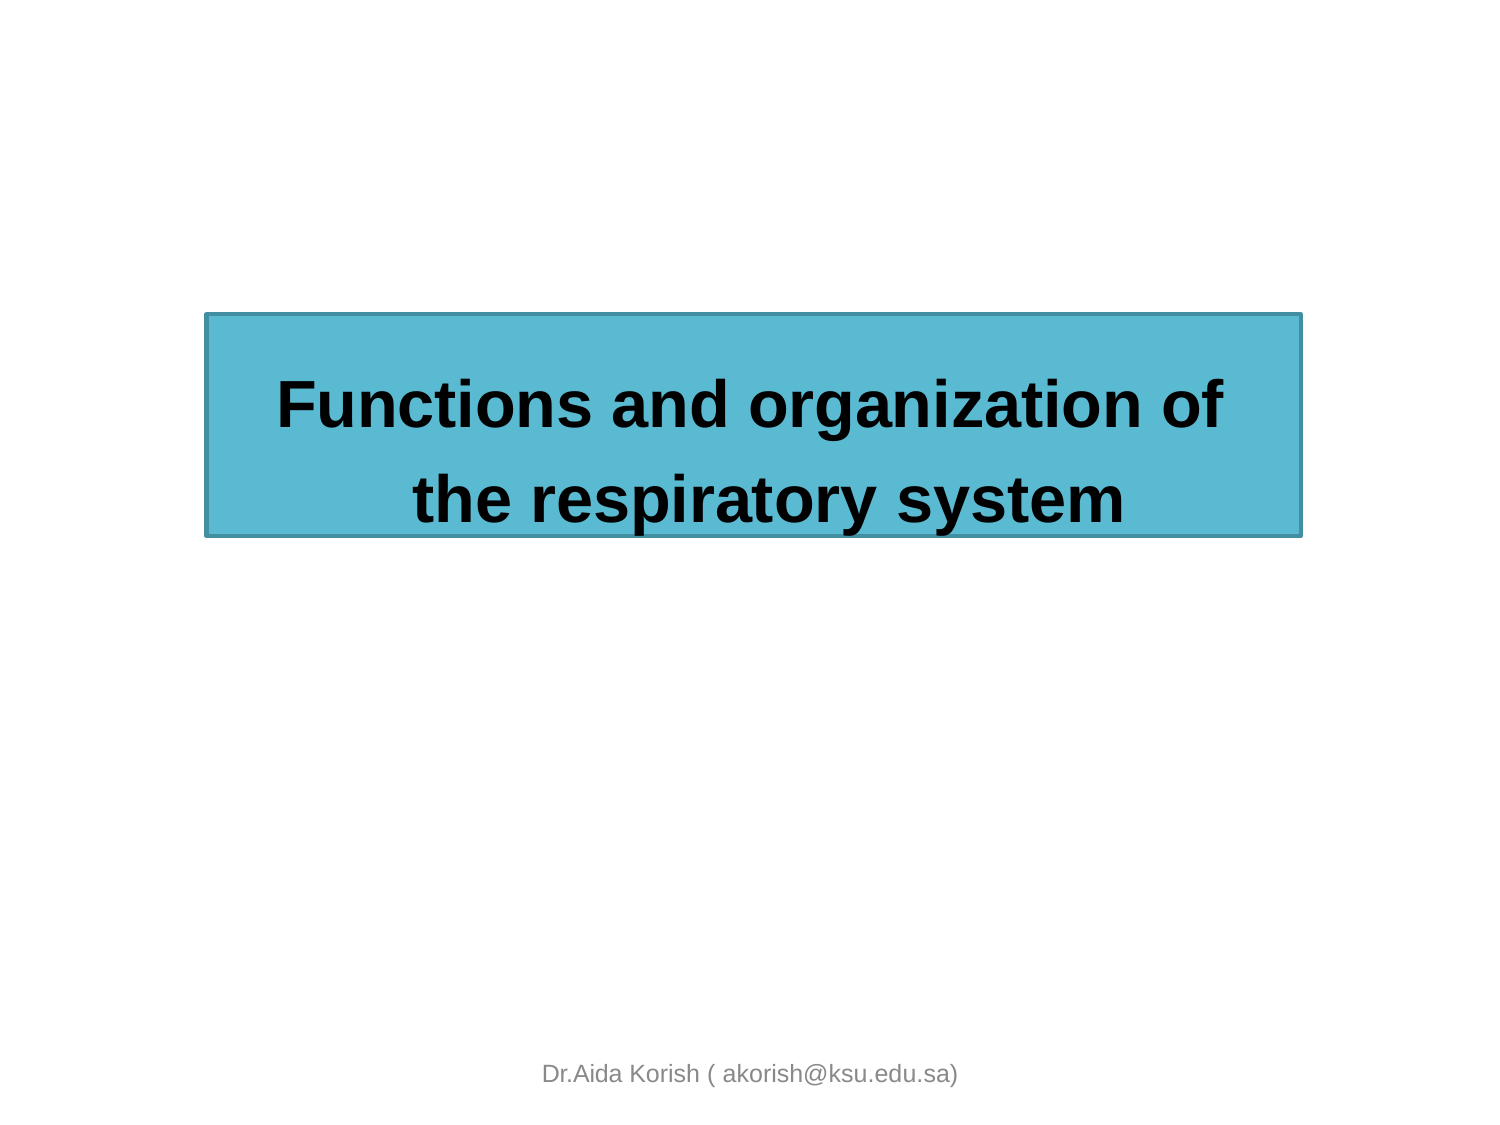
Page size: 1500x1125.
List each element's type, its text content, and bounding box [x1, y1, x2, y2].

title Functions and organization of the respiratory system [206, 314, 1301, 536]
text_box Dr.Aida Korish ( akorish@ksu.edu.sa) [539, 1060, 962, 1088]
